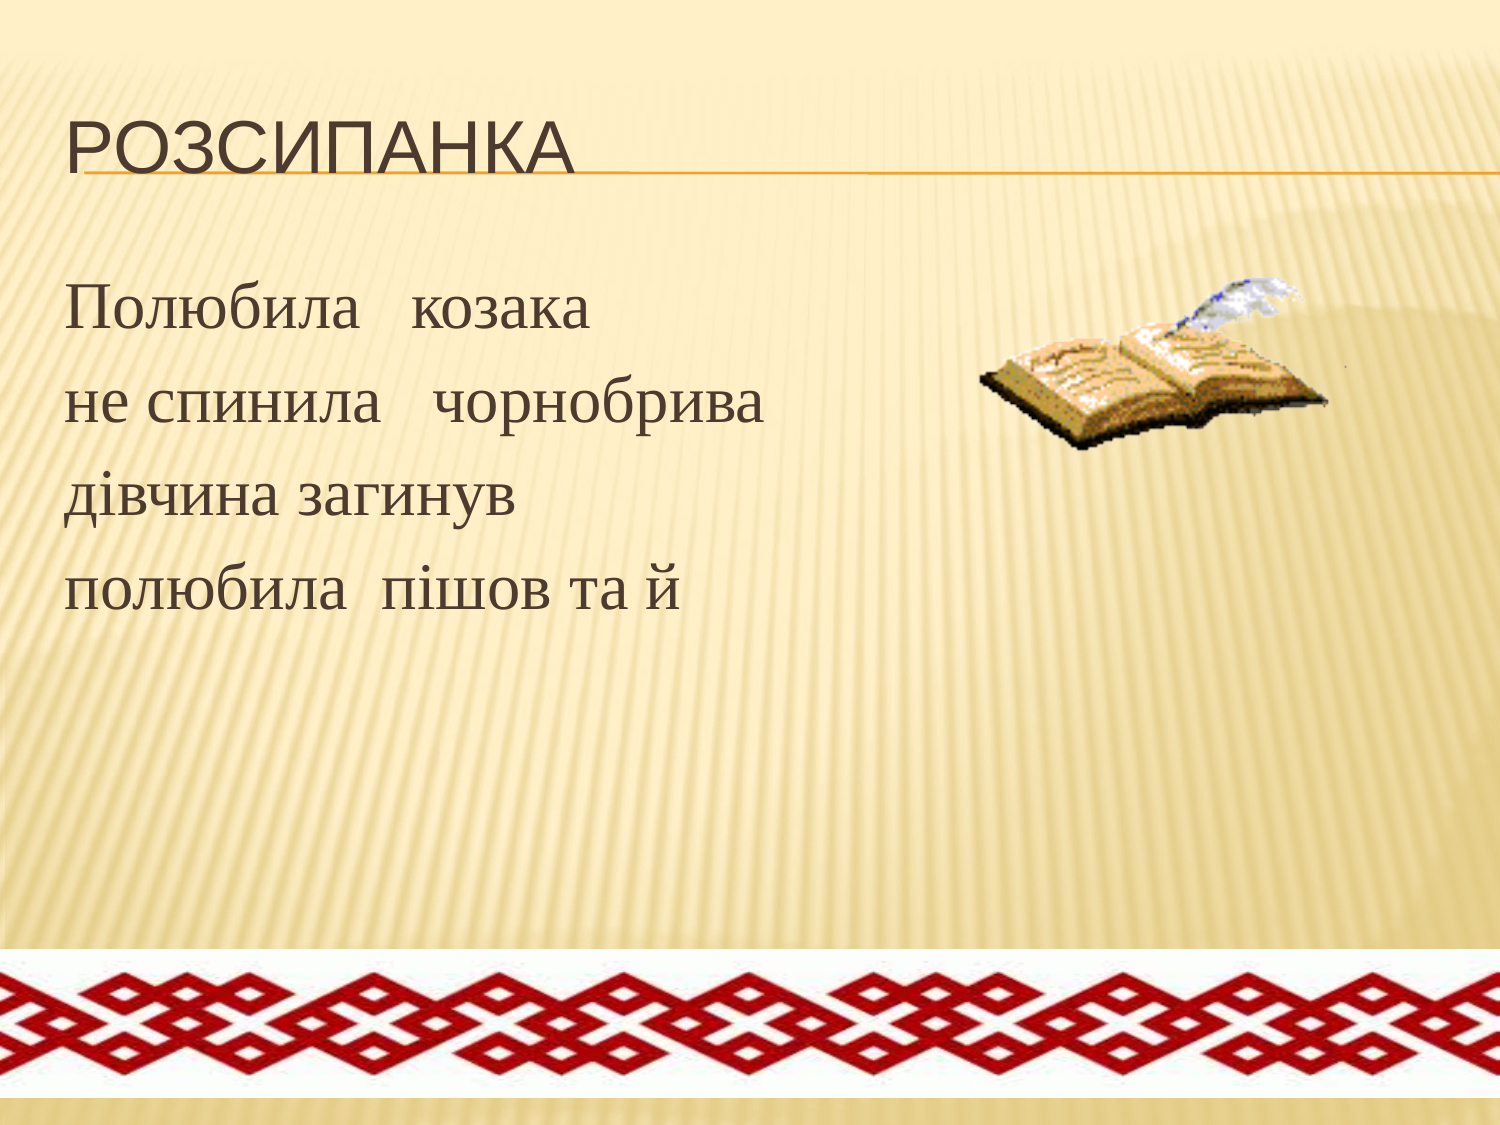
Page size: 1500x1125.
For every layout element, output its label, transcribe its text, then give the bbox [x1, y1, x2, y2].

title Розсипанка [50, 75, 1475, 213]
list Полюбила козака не спинила чорнобрива дівчина загинув полюбила пішов та й [50, 254, 1377, 947]
picture [0, 948, 1500, 1098]
picture [962, 278, 1412, 468]
